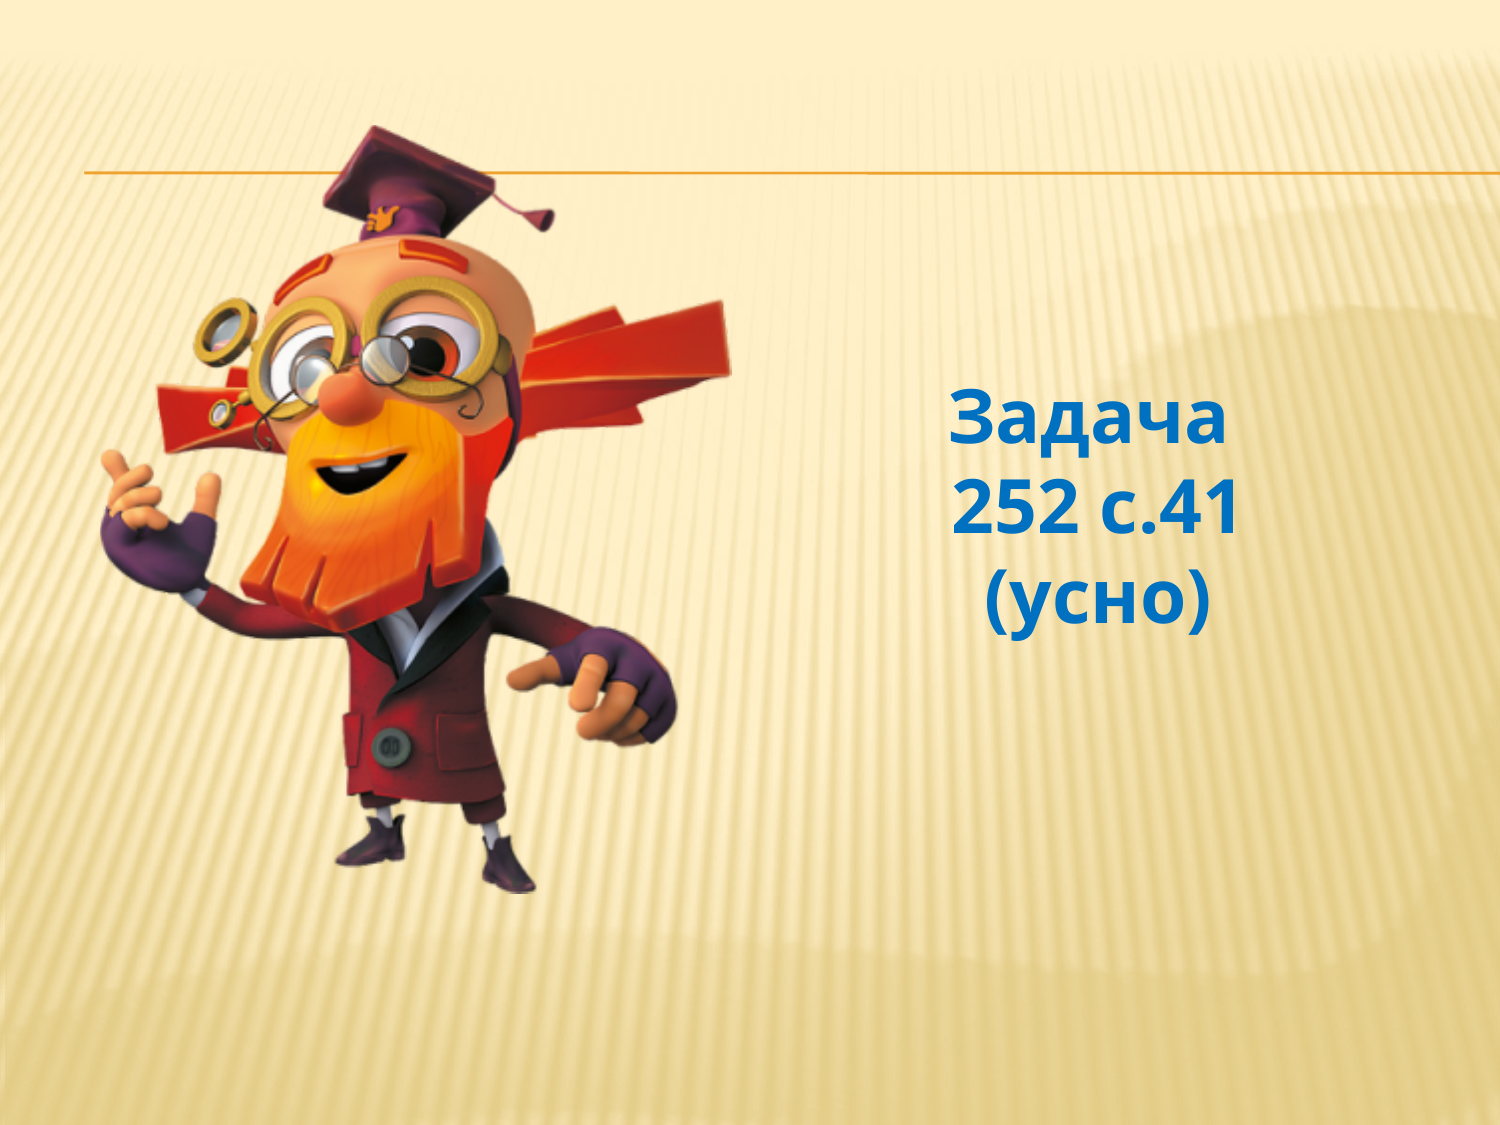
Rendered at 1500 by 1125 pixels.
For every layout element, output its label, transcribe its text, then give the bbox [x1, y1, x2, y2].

text_box Задача 252 с.41 (усно) [844, 361, 1353, 647]
picture [99, 125, 732, 894]
